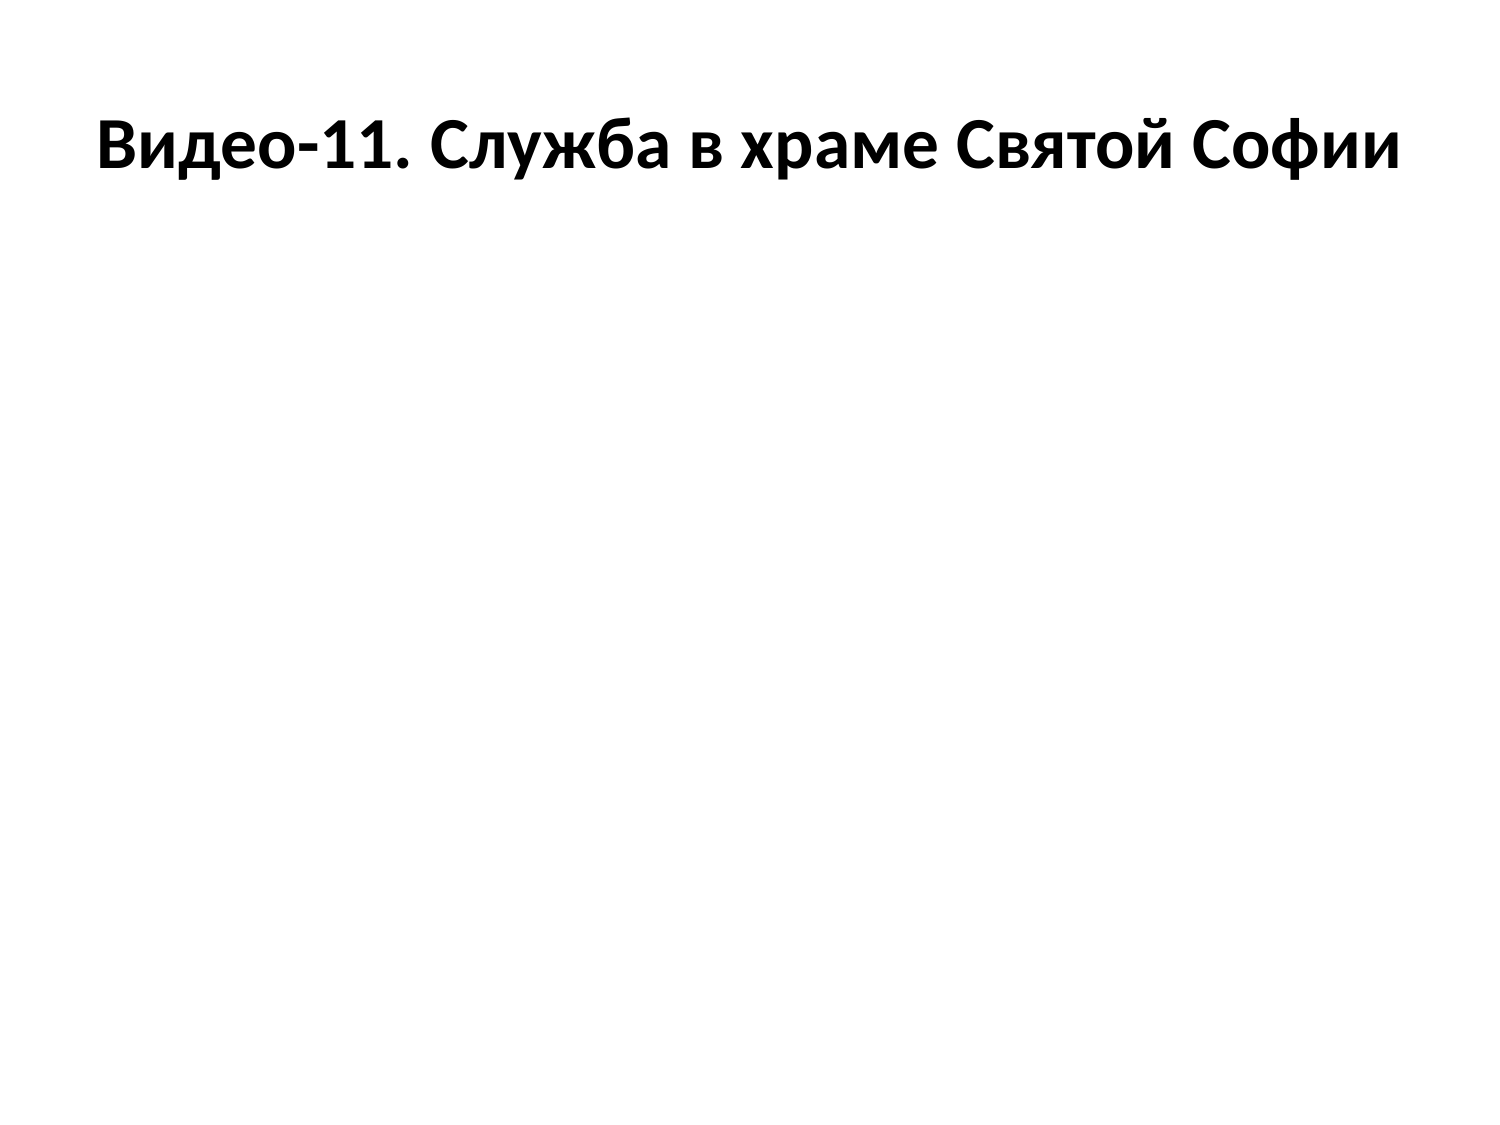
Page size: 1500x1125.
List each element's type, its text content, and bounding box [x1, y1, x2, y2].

title Видео-11. Служба в храме Святой Софии [75, 45, 1425, 233]
